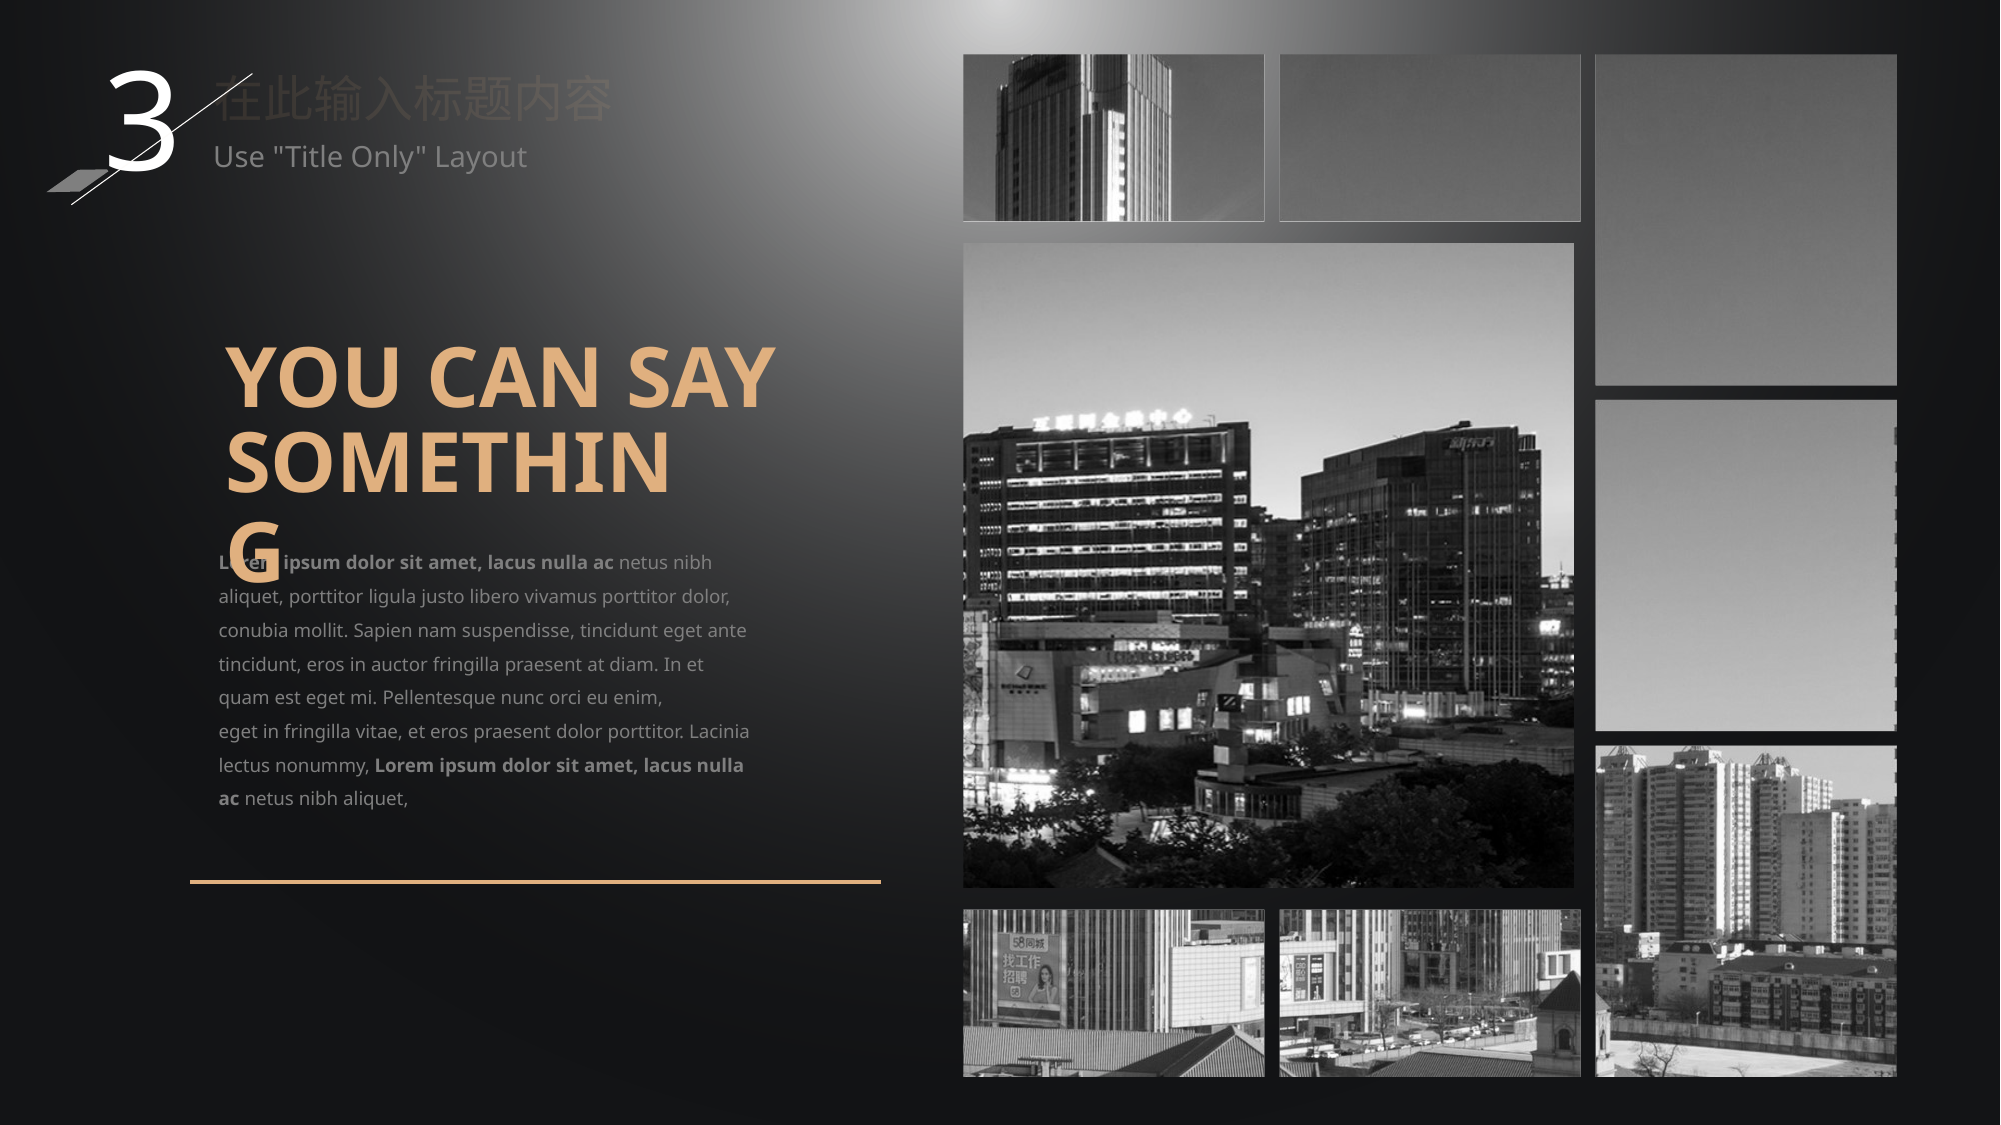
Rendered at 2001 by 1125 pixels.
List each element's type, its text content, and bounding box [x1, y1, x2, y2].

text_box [222, 60, 1455, 182]
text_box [88, 25, 222, 239]
picture [963, 54, 1897, 1077]
text_box Lorem ipsum dolor sit amet, lacus nulla ac netus nibh aliquet, porttitor ligula justo libero vivamus porttitor dolor, conubia mollit. Sapien nam suspendisse, tincidunt eget ante tincidunt, eros in auctor fringilla praesent at diam. In et quam est eget mi. Pellentesque nunc orci eu enim, eget in fringilla vitae, et eros praesent dolor porttitor. Lacinia lectus nonummy, Lorem ipsum dolor sit amet, lacus nulla ac netus nibh aliquet, [203, 532, 767, 817]
text_box SOMETHING [210, 413, 734, 536]
text_box YOU CAN SAY [210, 328, 831, 452]
